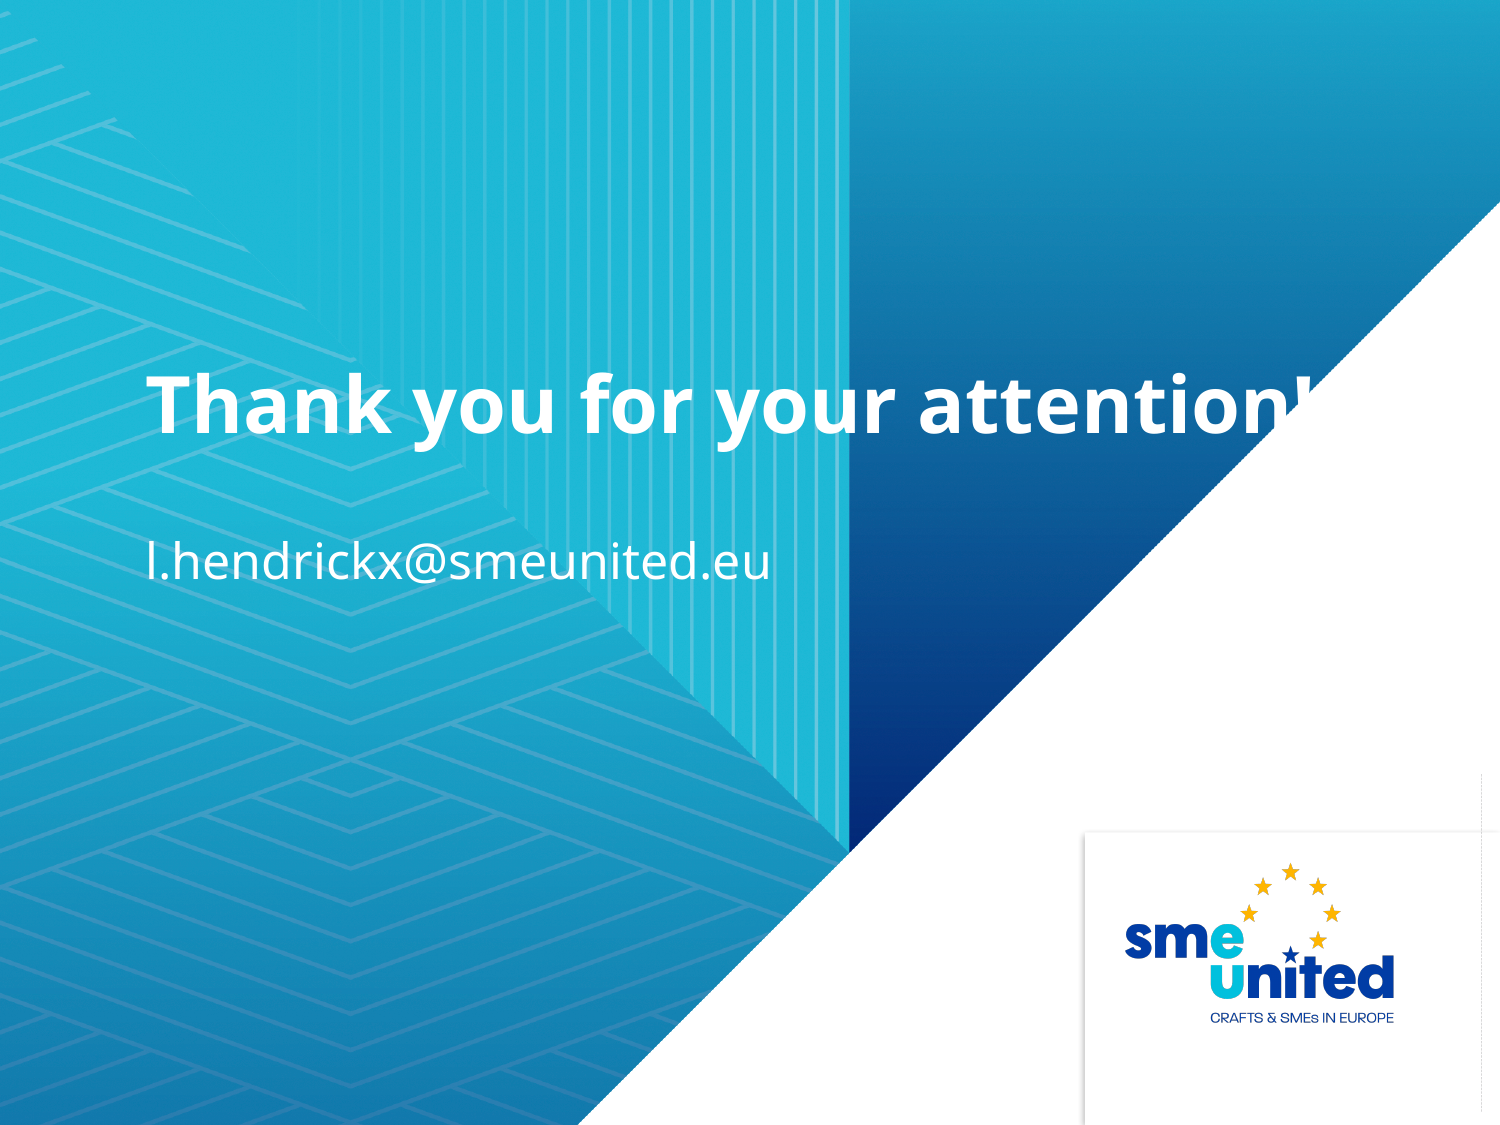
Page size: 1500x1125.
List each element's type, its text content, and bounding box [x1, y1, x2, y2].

text_box Thank you for your attention! l.hendrickx@smeunited.eu [130, 357, 1406, 767]
picture [0, 0, 1500, 1125]
